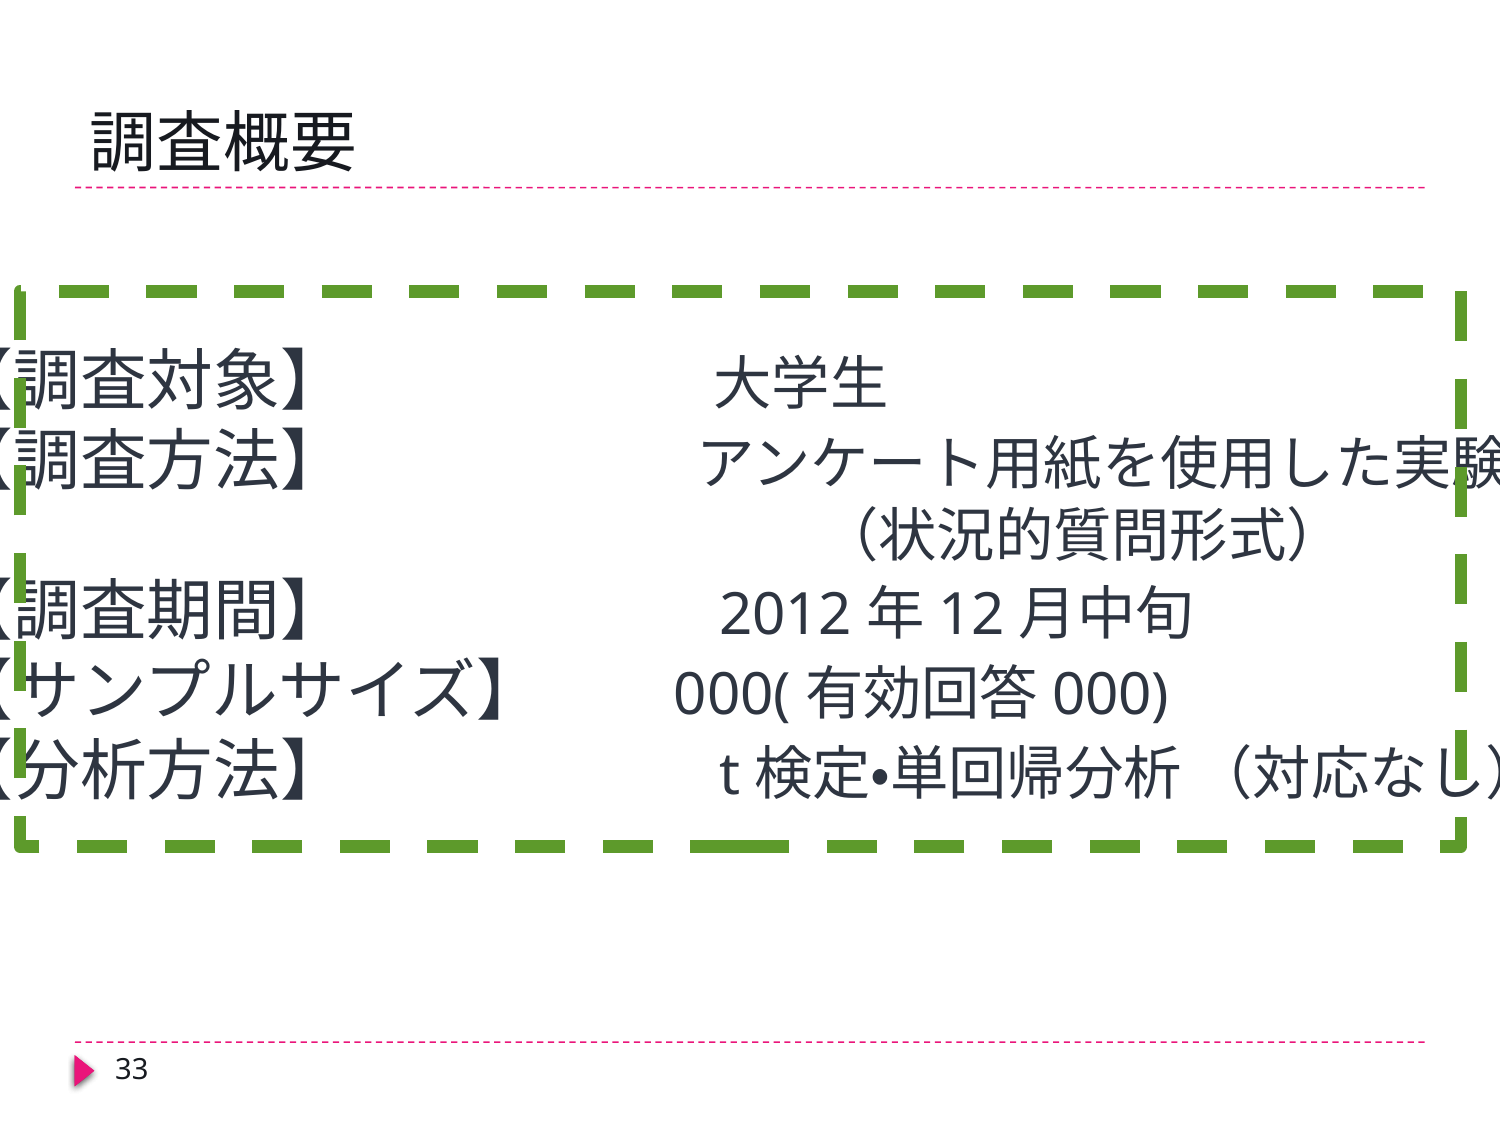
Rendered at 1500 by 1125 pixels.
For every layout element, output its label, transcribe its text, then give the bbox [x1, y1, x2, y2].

title 調査概要 [75, 37, 1425, 188]
slide_number 33 [100, 1042, 426, 1103]
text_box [19, 291, 1462, 847]
